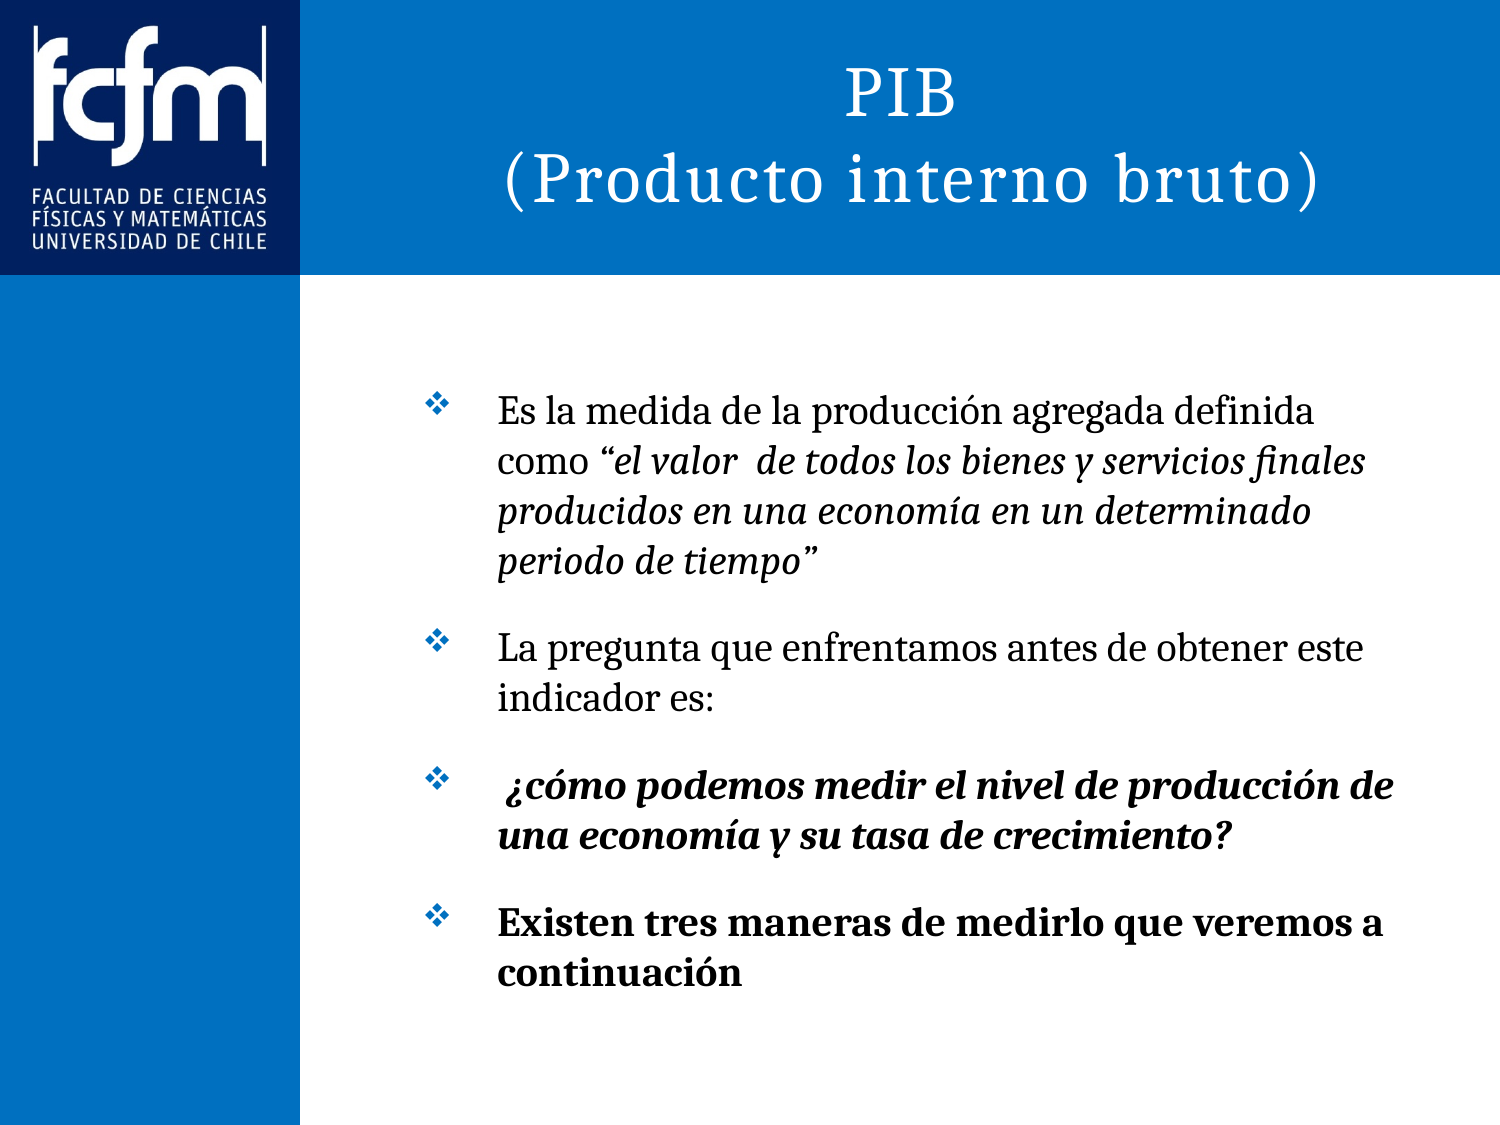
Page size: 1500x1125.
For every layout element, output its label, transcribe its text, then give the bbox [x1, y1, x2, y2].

picture [29, 18, 272, 254]
text_box Es la medida de la producción agregada definida como “el valor de todos los bienes y servicios finales producidos en una economía en un determinado periodo de tiempo” La pregunta que enfrentamos antes de obtener este indicador es: ¿cómo podemos medir el nivel de producción de una economía y su tasa de crecimiento? Existen tres maneras de medirlo que veremos a continuación [407, 375, 1425, 1083]
title PIB (Producto interno bruto) [399, 37, 1425, 225]
